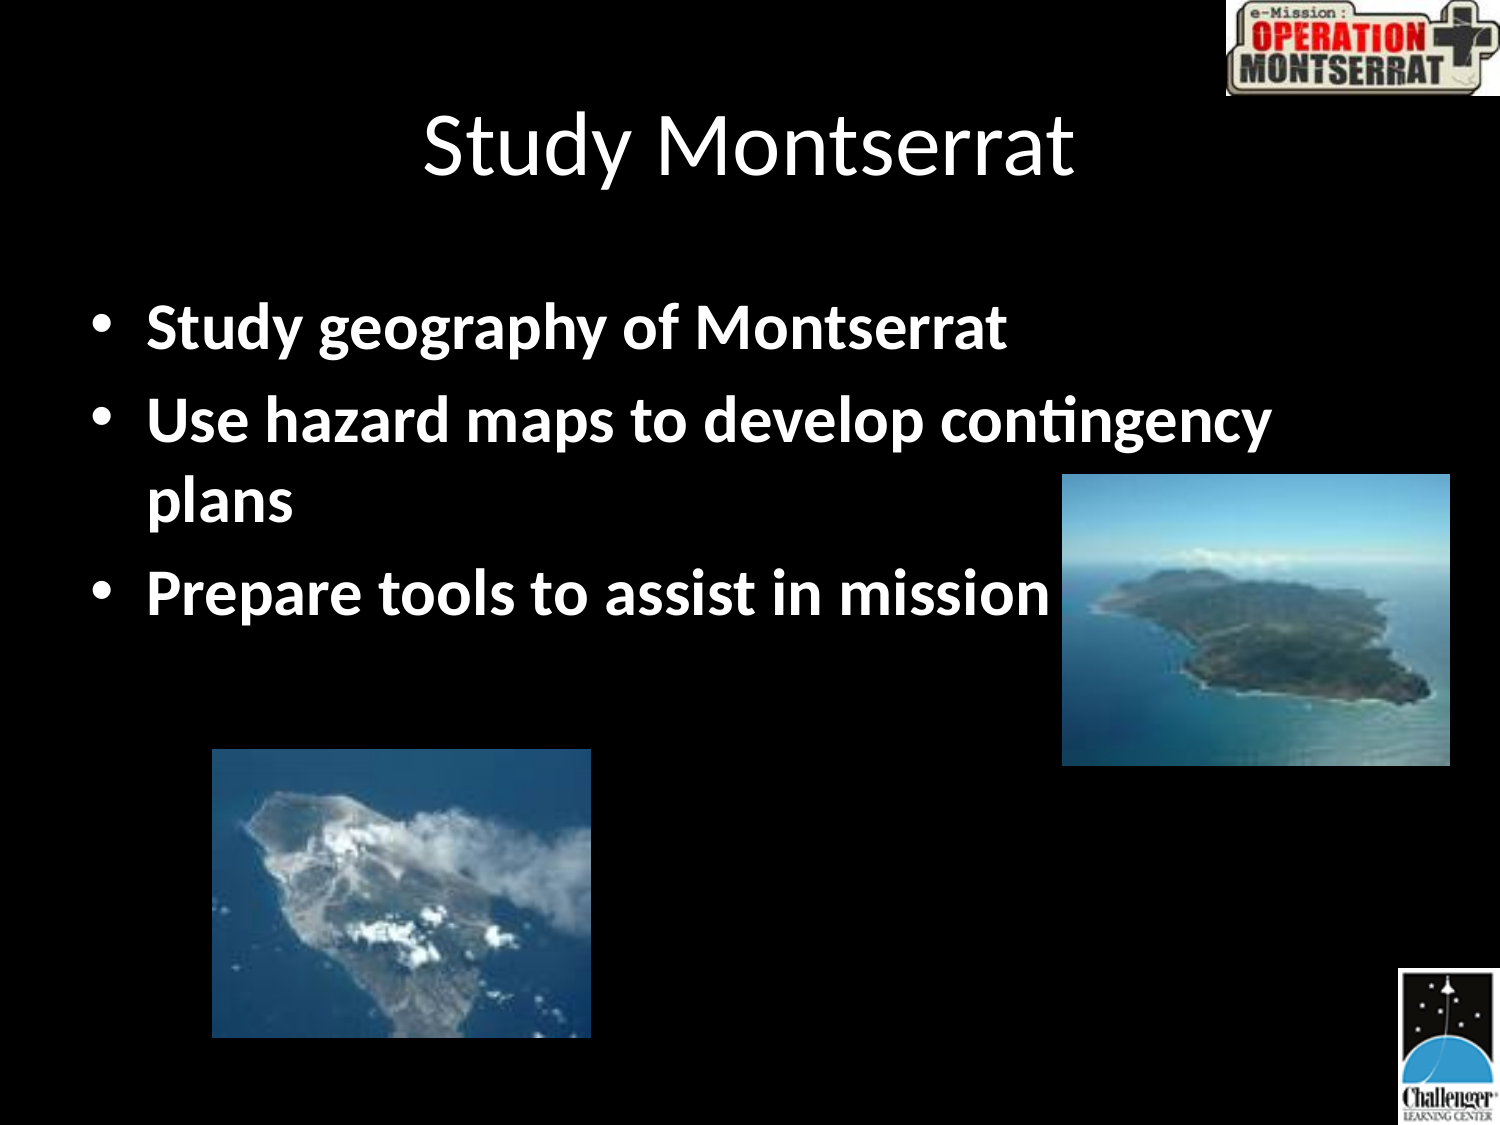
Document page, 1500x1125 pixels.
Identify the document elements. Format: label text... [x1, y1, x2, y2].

picture [1062, 474, 1451, 766]
list Study geography of Montserrat Use hazard maps to develop contingency plans Prepare tools to assist in mission [75, 275, 1450, 1075]
picture [1398, 968, 1500, 1125]
picture [212, 749, 591, 1038]
picture [1226, 0, 1500, 96]
title Study Montserrat [75, 45, 1425, 233]
